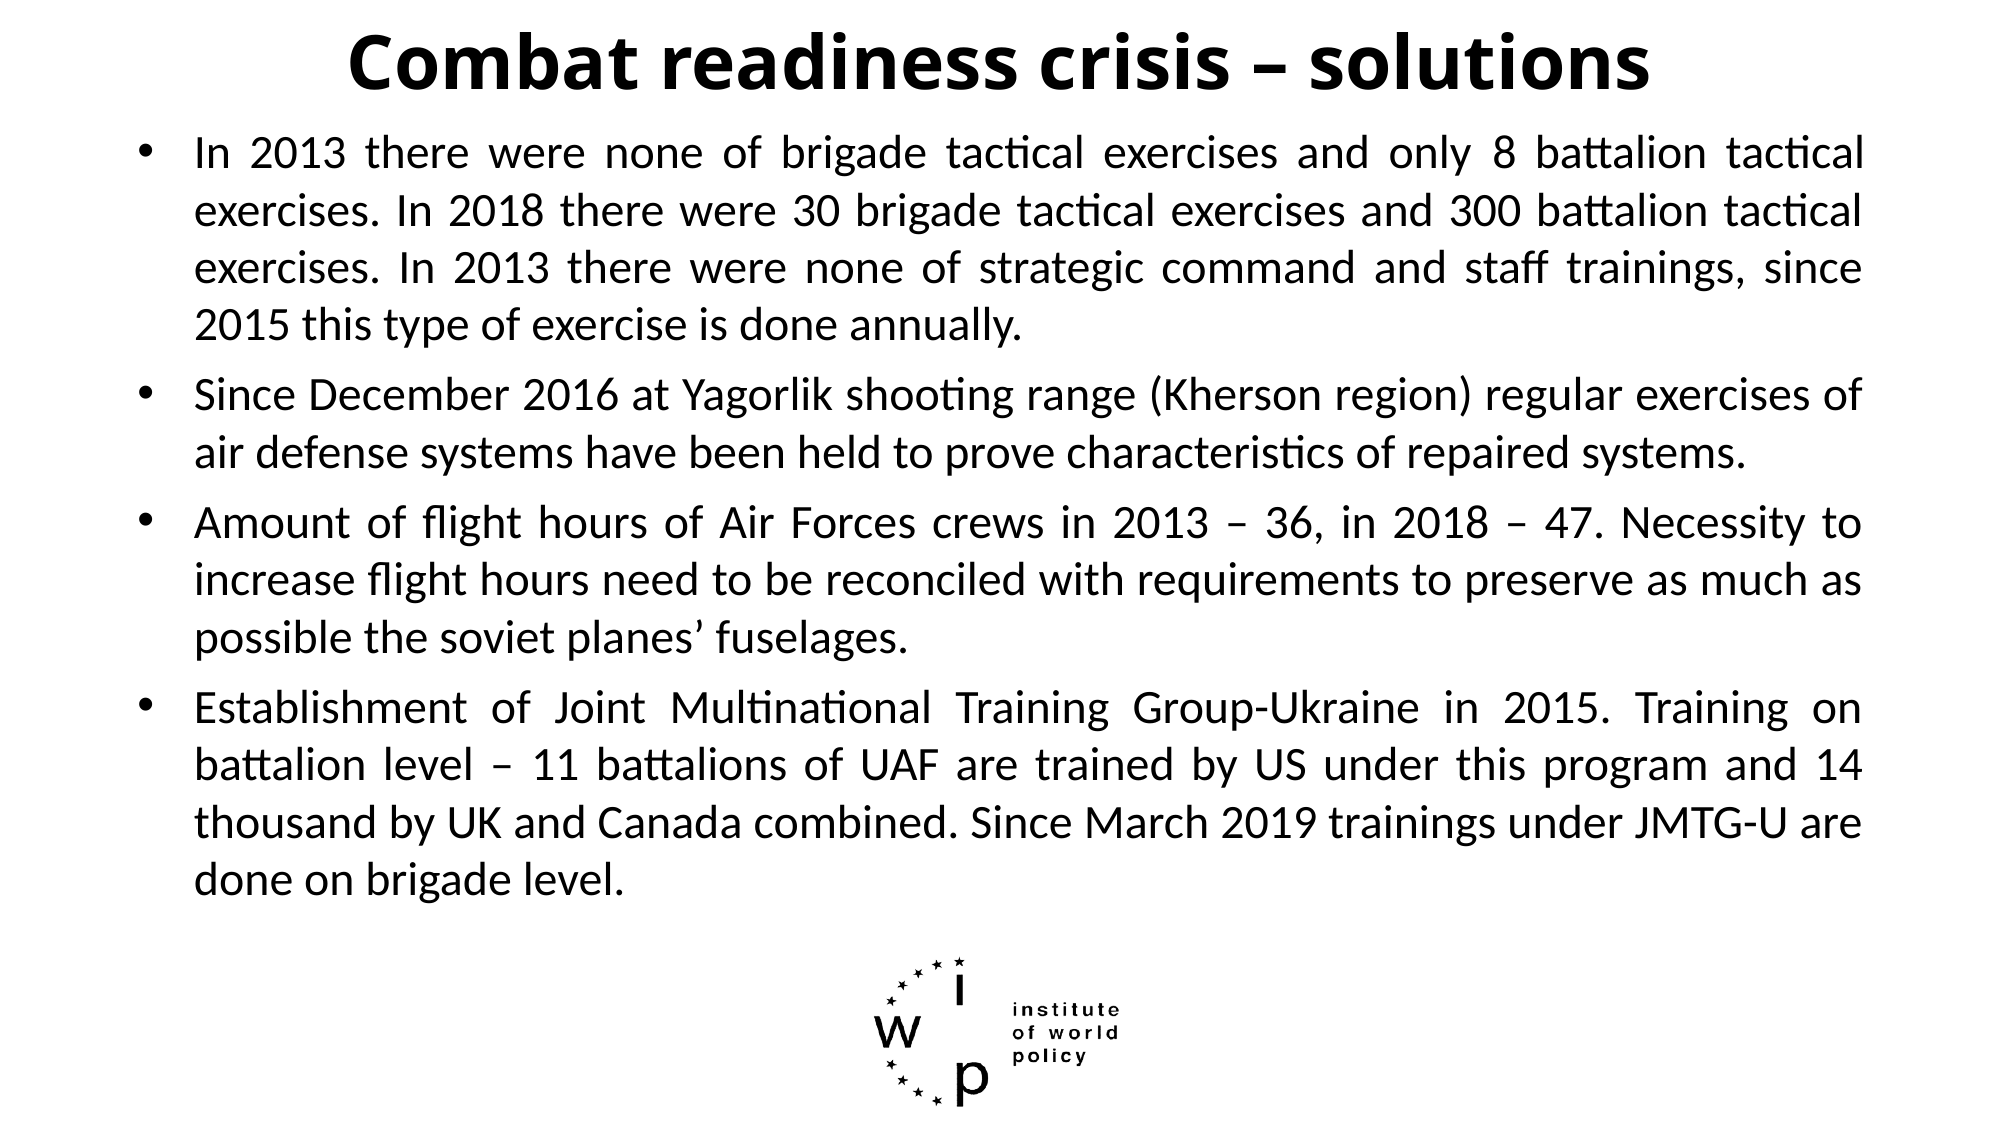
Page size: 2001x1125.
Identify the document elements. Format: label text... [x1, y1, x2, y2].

list In 2013 there were none of brigade tactical exercises and only 8 battalion tactical exercises. In 2018 there were 30 brigade tactical exercises and 300 battalion tactical exercises. In 2013 there were none of strategic command and staff trainings, since 2015 this type of exercise is done annually. Since December 2016 at Yagorlik shooting range (Kherson region) regular exercises of air defense systems have been held to prove characteristics of repaired systems. Amount of flight hours of Air Forces crews in 2013 – 36, in 2018 – 47. Necessity to increase flight hours need to be reconciled with requirements to preserve as much as possible the soviet planes’ fuselages. Establishment of Joint Multinational Training Group-Ukraine in 2015. Training on battalion level – 11 battalions of UAF are trained by US under this program and 14 thousand by UK and Canada combined. Since March 2019 trainings under JMTG-U are done on brigade level. [122, 113, 1881, 965]
picture [862, 941, 1138, 1125]
title Combat readiness crisis – solutions [120, 27, 1880, 114]
